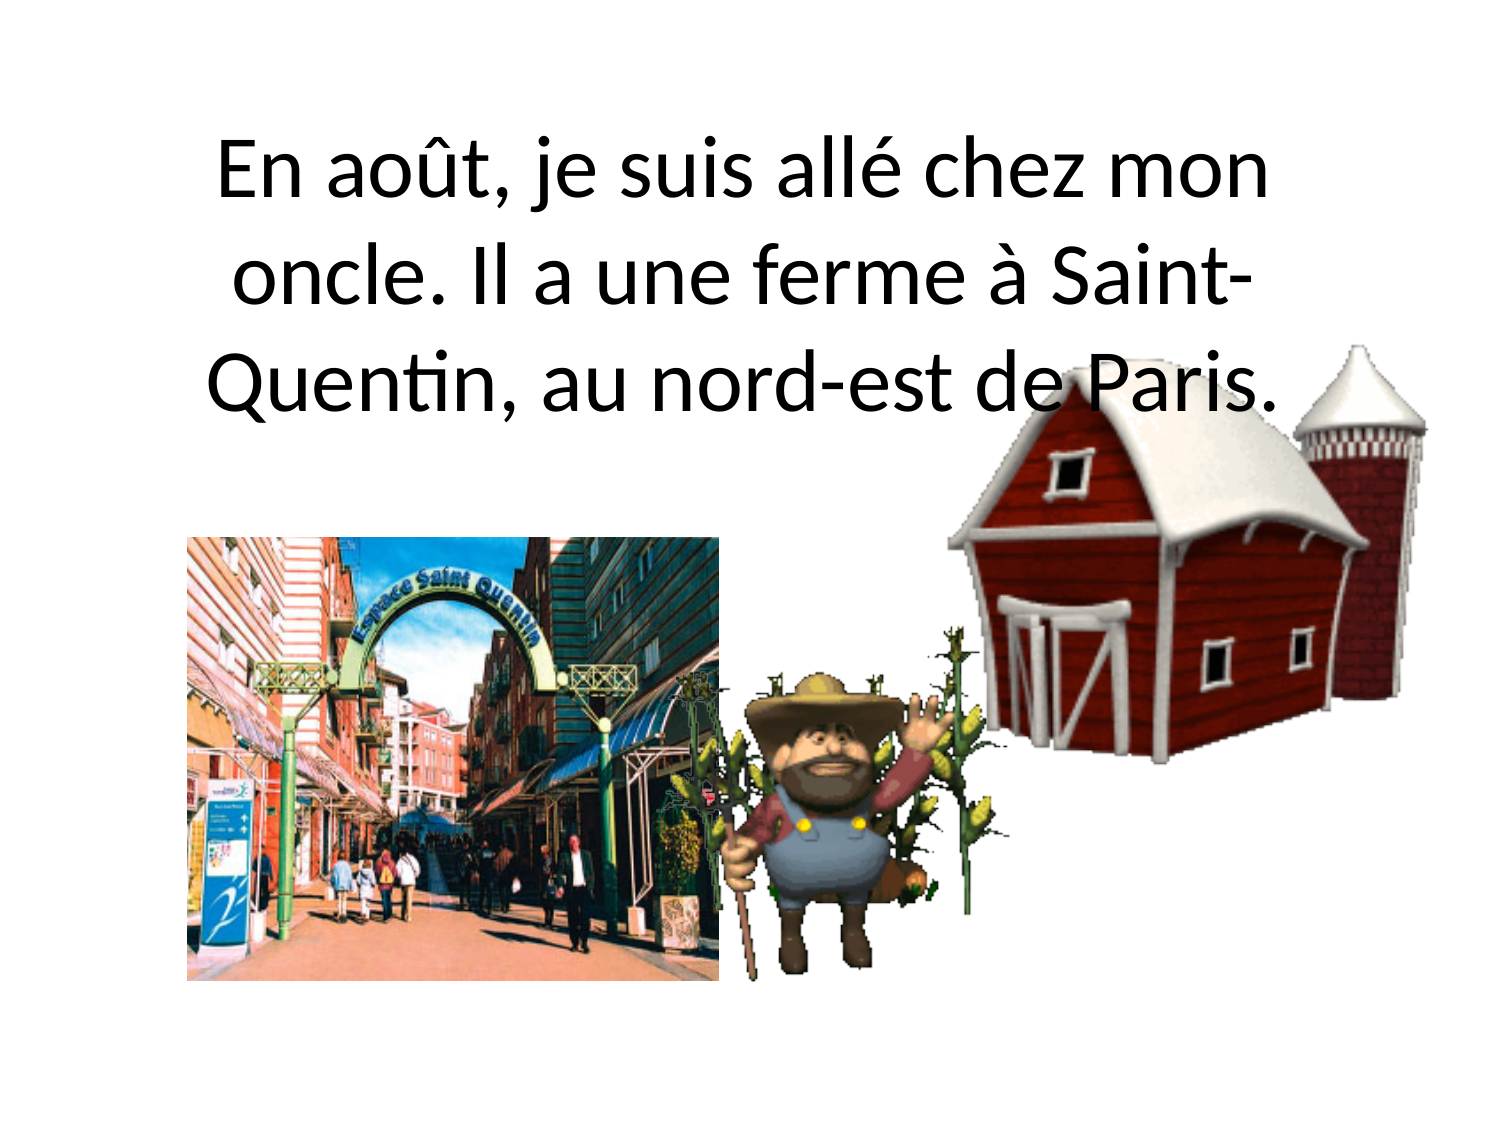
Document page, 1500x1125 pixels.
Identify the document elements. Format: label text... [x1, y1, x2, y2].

picture [187, 312, 1438, 987]
title En août, je suis allé chez mon oncle. Il a une ferme à Saint-Quentin, au nord-est de Paris. [99, 99, 1388, 438]
